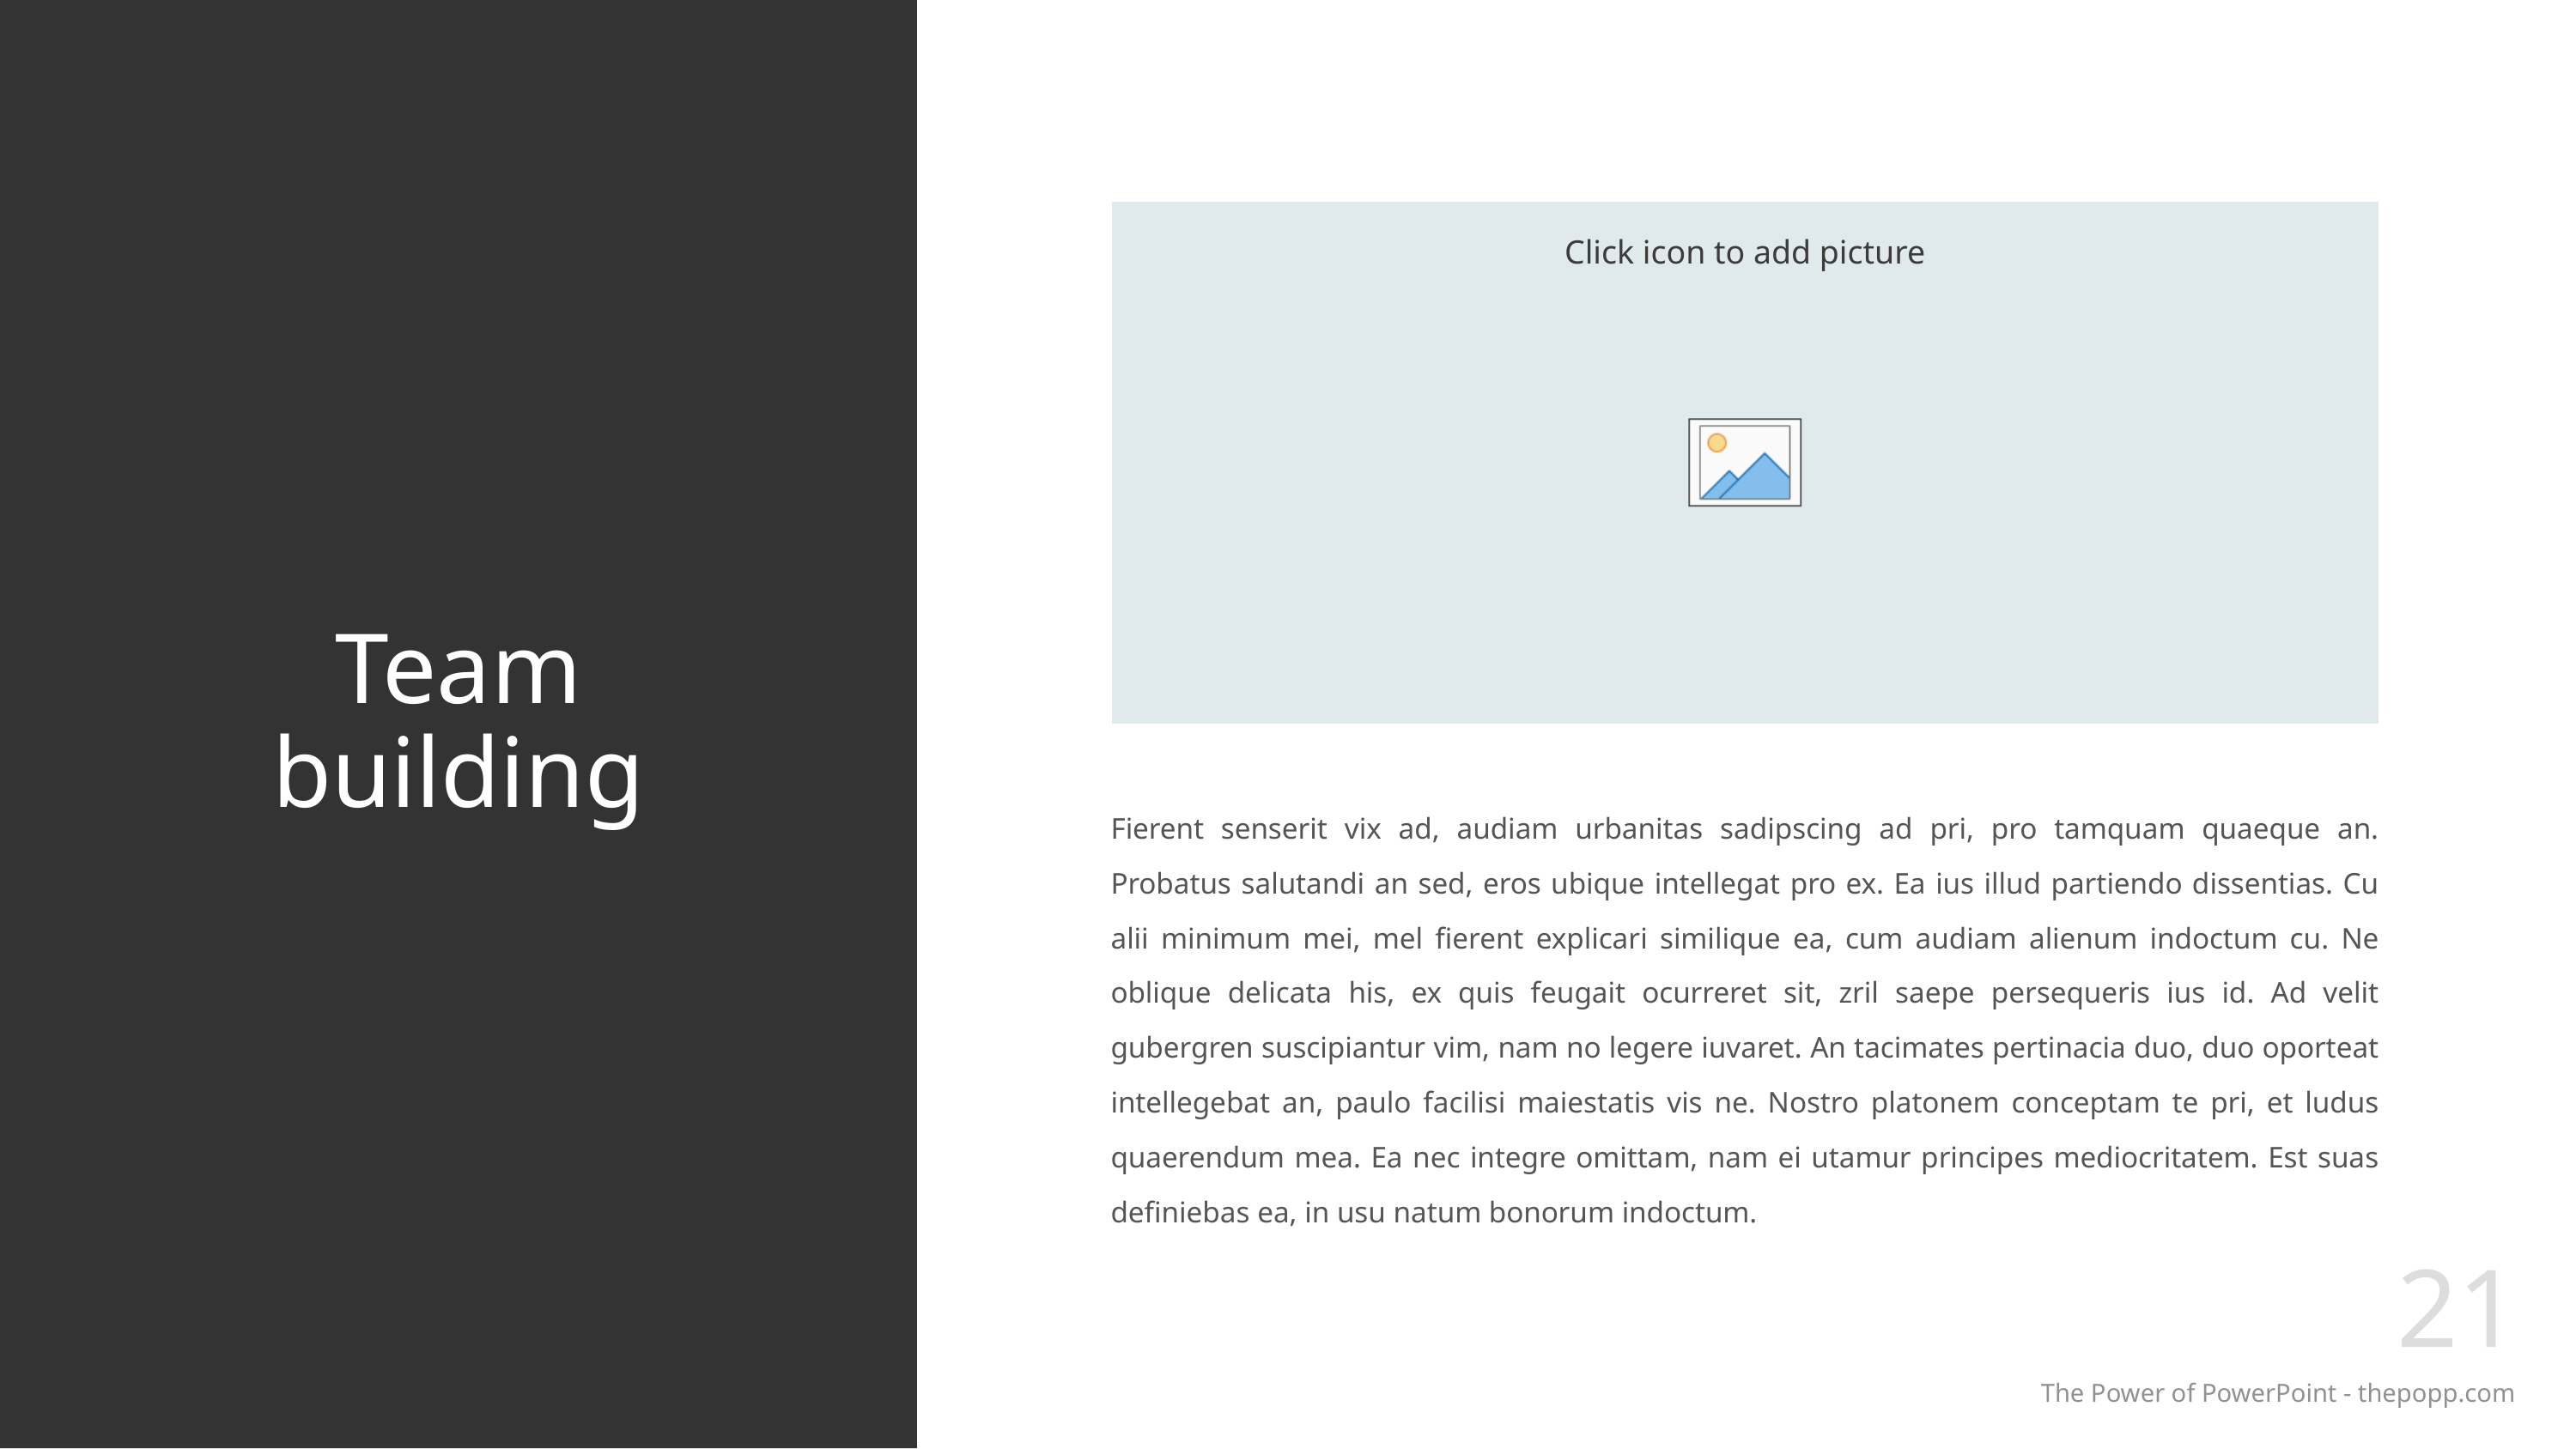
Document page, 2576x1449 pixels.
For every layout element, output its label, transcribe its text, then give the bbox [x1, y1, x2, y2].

footer The Power of PowerPoint - thepopp.com [1573, 1354, 2529, 1432]
picture [1112, 202, 2379, 724]
list Fierent senserit vix ad, audiam urbanitas sadipscing ad pri, pro tamquam quaeque an. Probatus salutandi an sed, eros ubique intellegat pro ex. Ea ius illud partiendo dissentias. Cu alii minimum mei, mel fierent explicari similique ea, cum audiam alienum indoctum cu. Ne oblique delicata his, ex quis feugait ocurreret sit, zril saepe persequeris ius id. Ad velit gubergren suscipiantur vim, nam no legere iuvaret. An tacimates pertinacia duo, duo oporteat intellegebat an, paulo facilisi maiestatis vis ne. Nostro platonem conceptam te pri, et ludus quaerendum mea. Ea nec integre omittam, nam ei utamur principes mediocritatem. Est suas definiebas ea, in usu natum bonorum indoctum. [1097, 783, 2394, 1251]
title Team building [82, 512, 835, 937]
slide_number 21 [2150, 1250, 2532, 1393]
